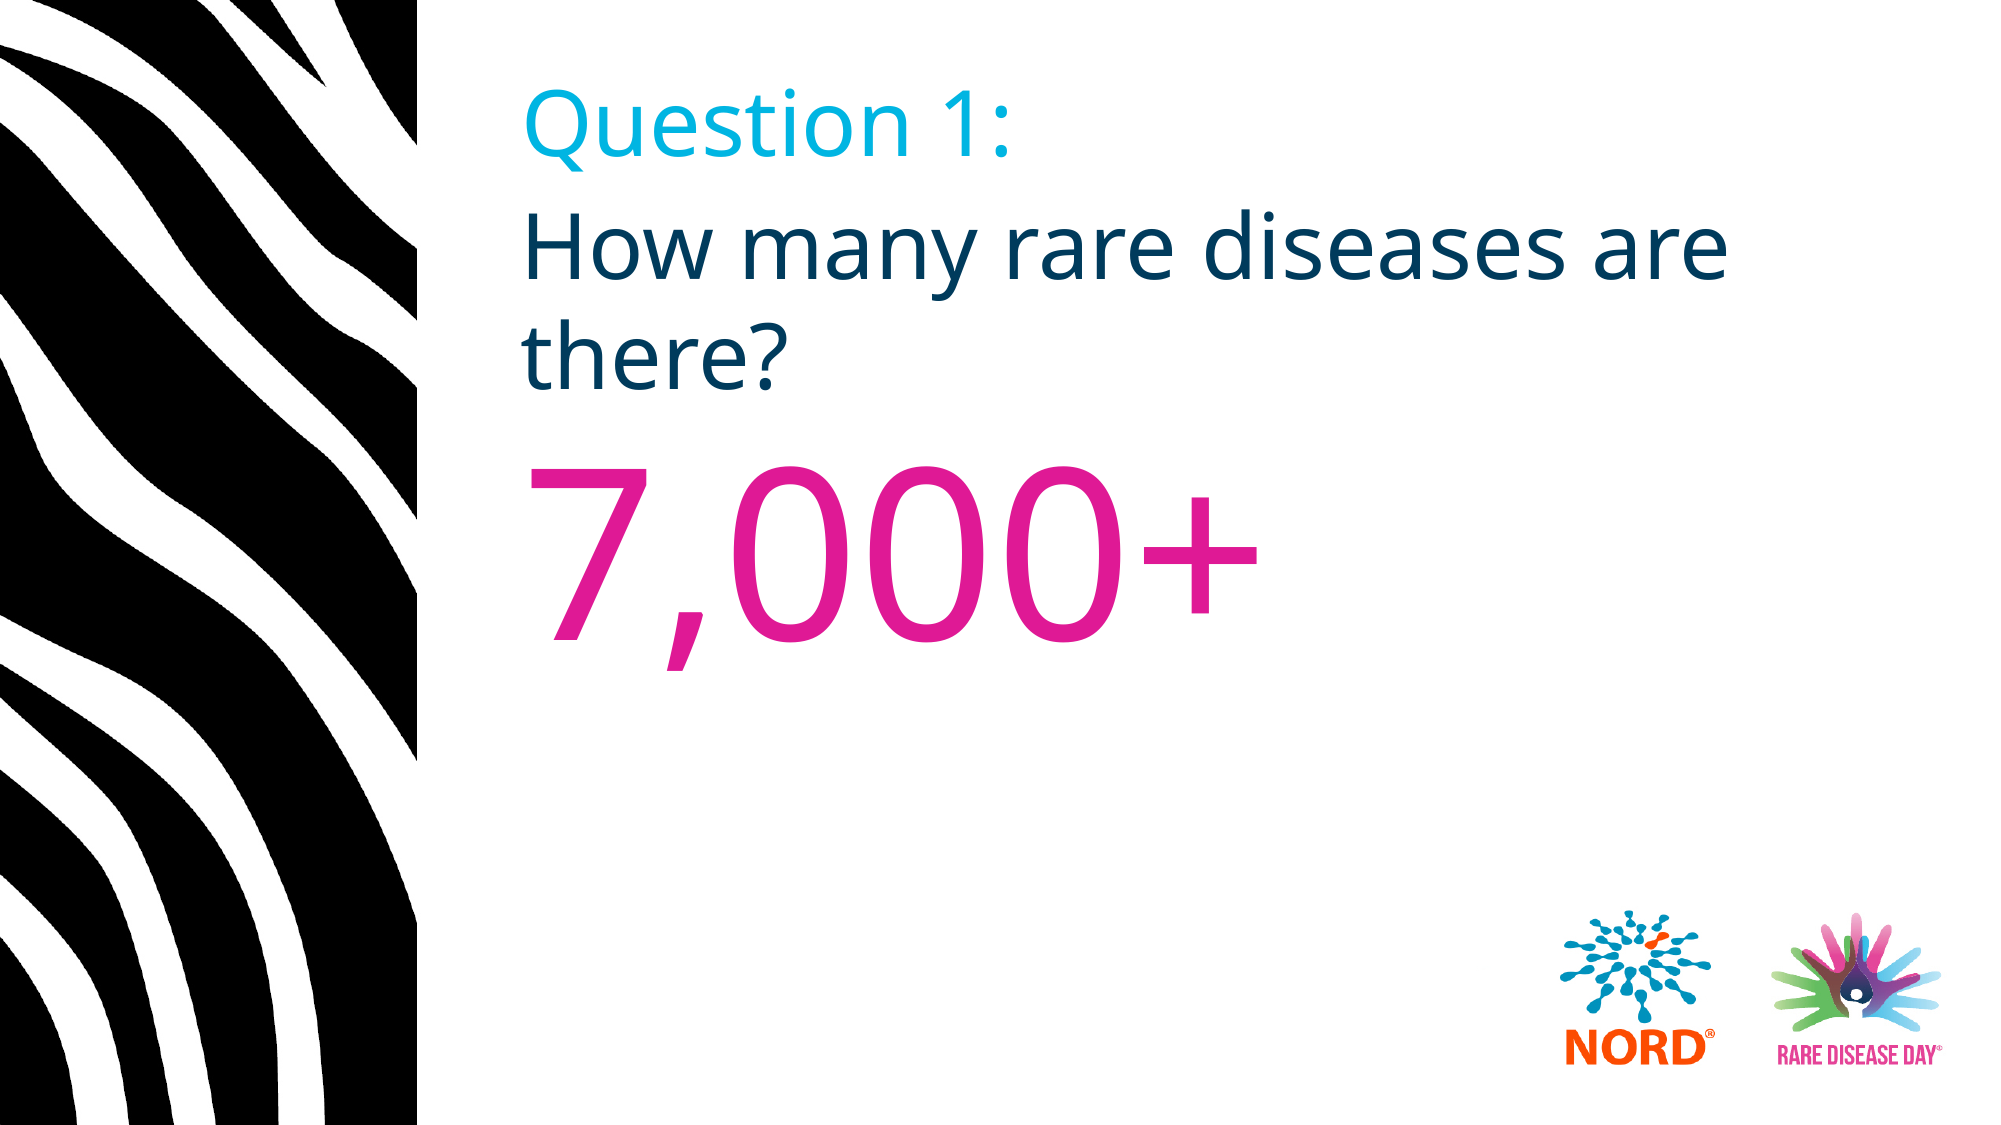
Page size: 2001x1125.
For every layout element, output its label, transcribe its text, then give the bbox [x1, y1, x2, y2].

picture [0, 0, 2001, 1125]
text_box 7,000+ [506, 446, 1863, 644]
text_box How many rare diseases are there? [506, 180, 1820, 415]
title Question 1: [506, 75, 1863, 274]
